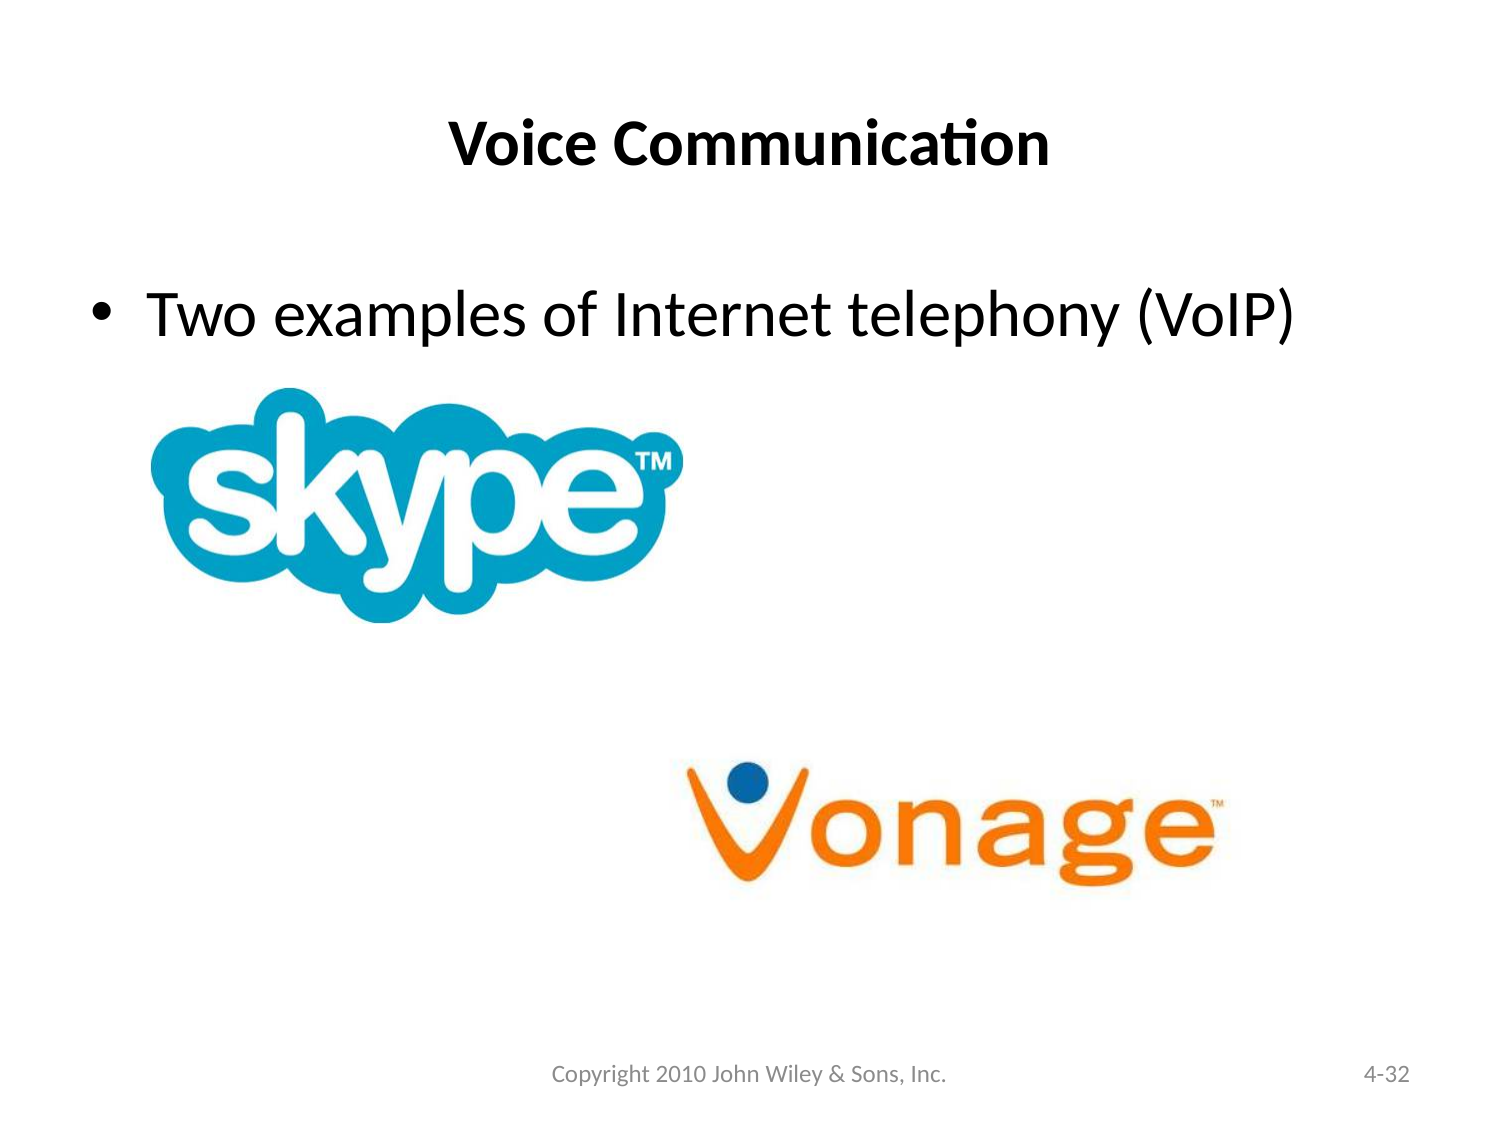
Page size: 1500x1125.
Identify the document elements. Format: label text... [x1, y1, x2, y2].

list Two examples of Internet telephony (VoIP) [75, 262, 1425, 1005]
picture [649, 699, 1278, 966]
picture [149, 387, 685, 624]
slide_number 4-32 [1074, 1042, 1425, 1103]
footer Copyright 2010 John Wiley & Sons, Inc. [512, 1042, 988, 1103]
title Voice Communication [75, 45, 1425, 233]
